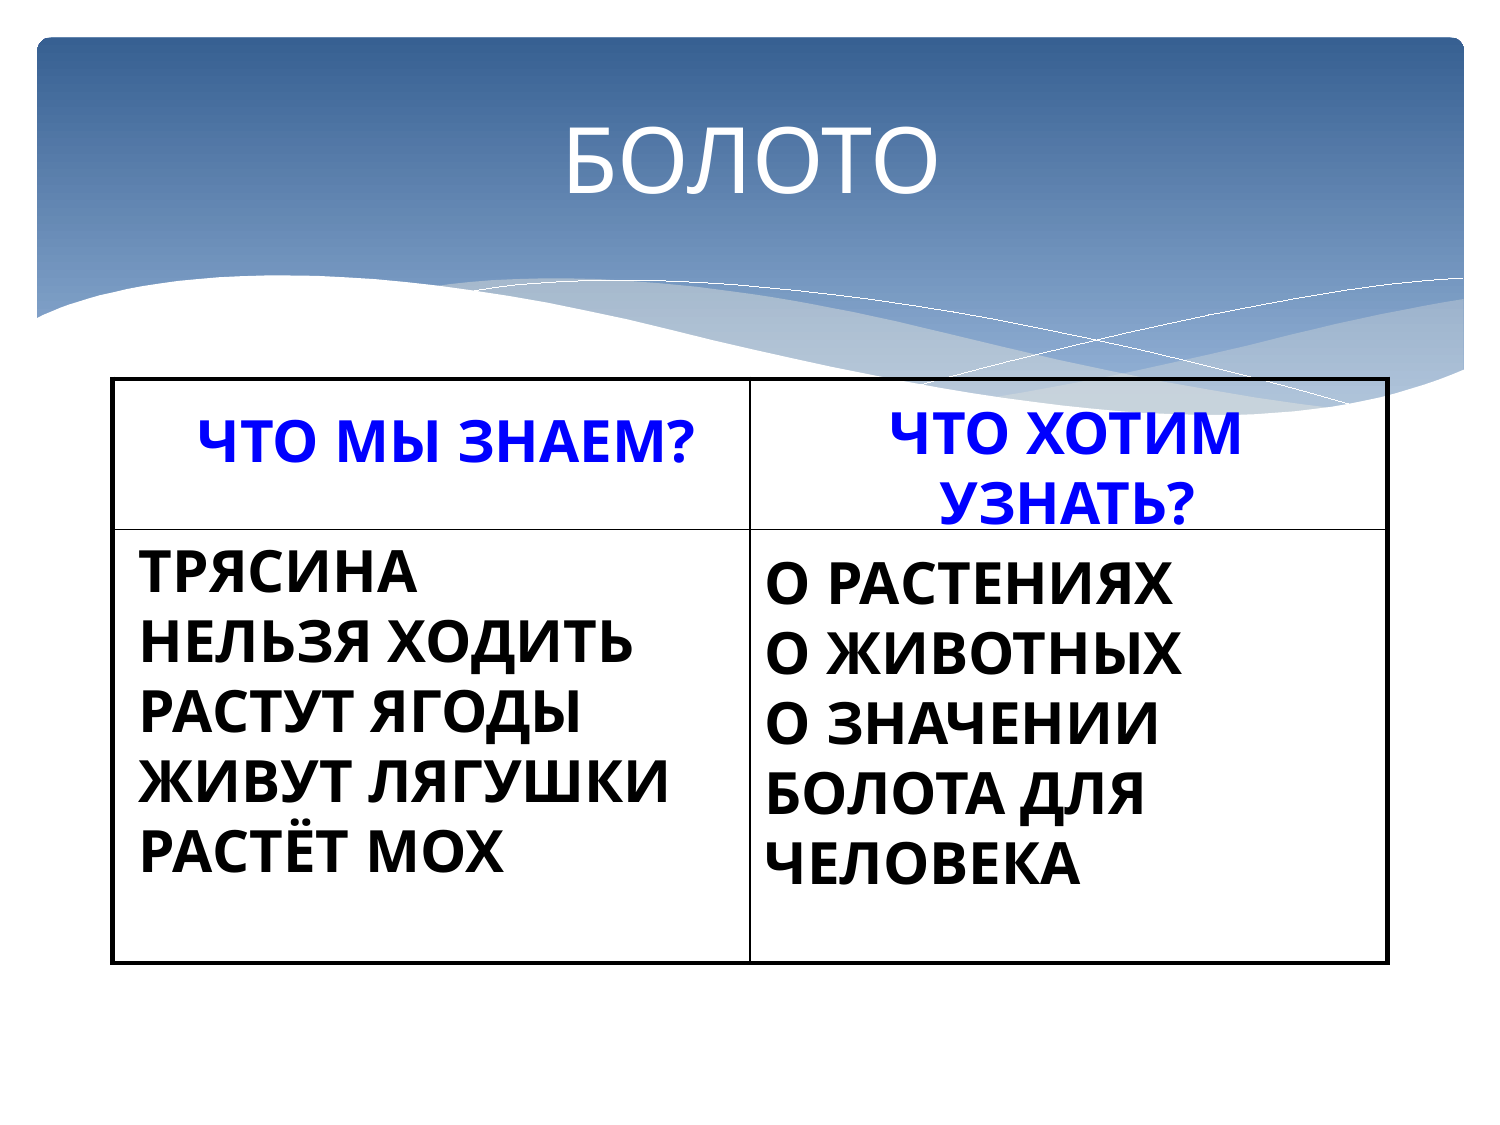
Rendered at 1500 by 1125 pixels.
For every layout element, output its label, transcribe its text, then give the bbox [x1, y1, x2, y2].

text_box ТРЯСИНА НЕЛЬЗЯ ХОДИТЬ РАСТУТ ЯГОДЫ ЖИВУТ ЛЯГУШКИ РАСТЁТ МОХ [123, 527, 750, 991]
table_cell [1365, 530, 1385, 538]
table_cell [115, 530, 123, 961]
text_box О РАСТЕНИЯХ О ЖИВОТНЫХ О ЗНАЧЕНИИ БОЛОТА ДЛЯ ЧЕЛОВЕКА [750, 538, 1388, 974]
title БОЛОТО [76, 54, 1428, 261]
table_cell [751, 530, 770, 538]
text_box ЧТО ХОТИМ УЗНАТЬ? [770, 388, 1365, 538]
table_header [115, 381, 749, 529]
text_box ЧТО МЫ ЗНАЕМ? [183, 397, 748, 482]
table_header [751, 381, 1385, 529]
